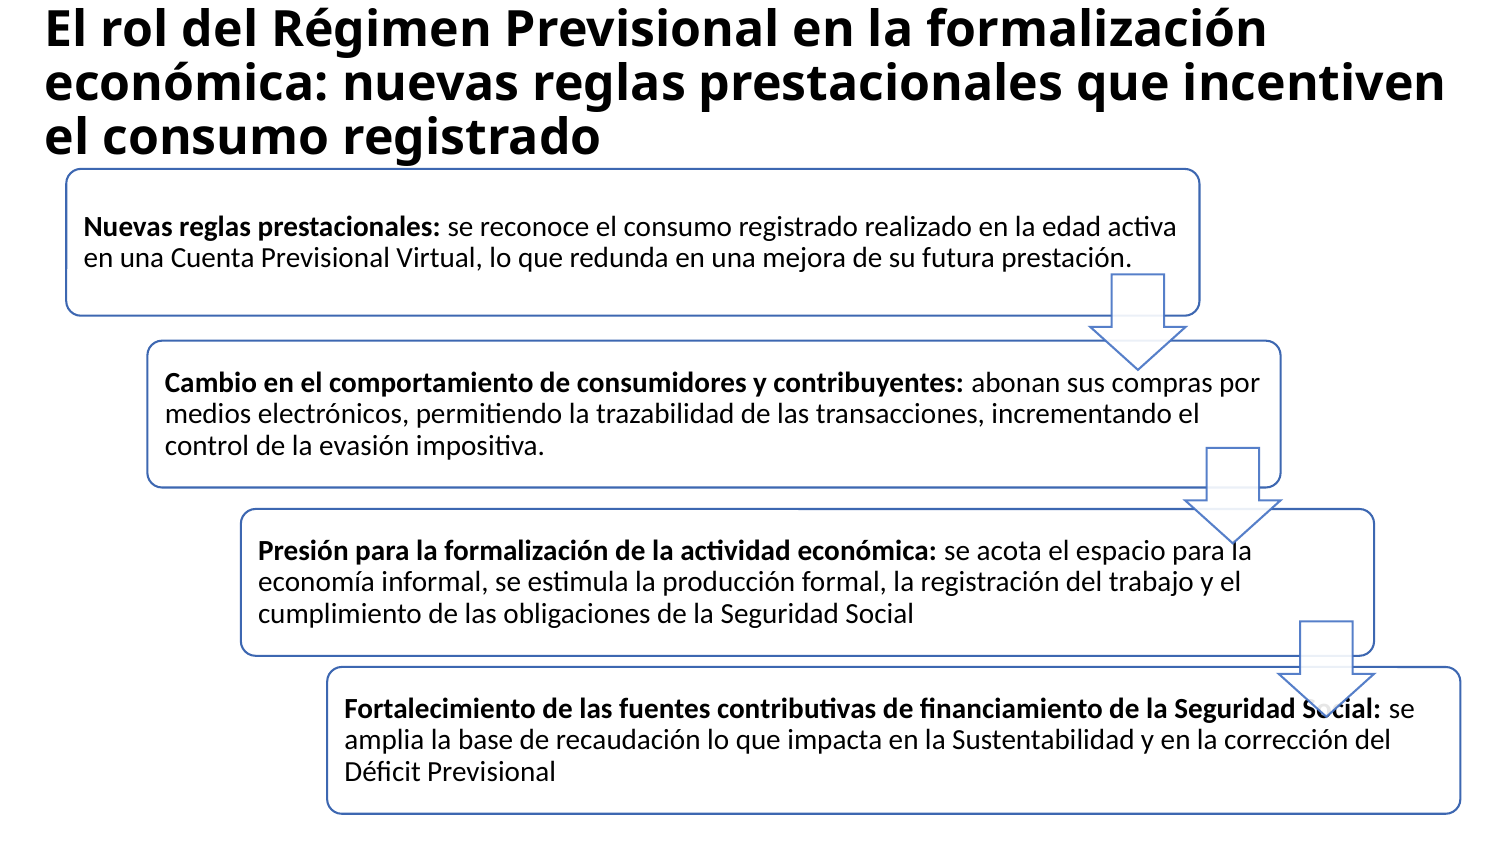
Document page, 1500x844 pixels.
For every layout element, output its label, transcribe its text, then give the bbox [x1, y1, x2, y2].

title El rol del Régimen Previsional en la formalización económica: nuevas reglas prestacionales que incentiven el consumo registrado [29, 24, 1483, 145]
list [52, 162, 1470, 830]
